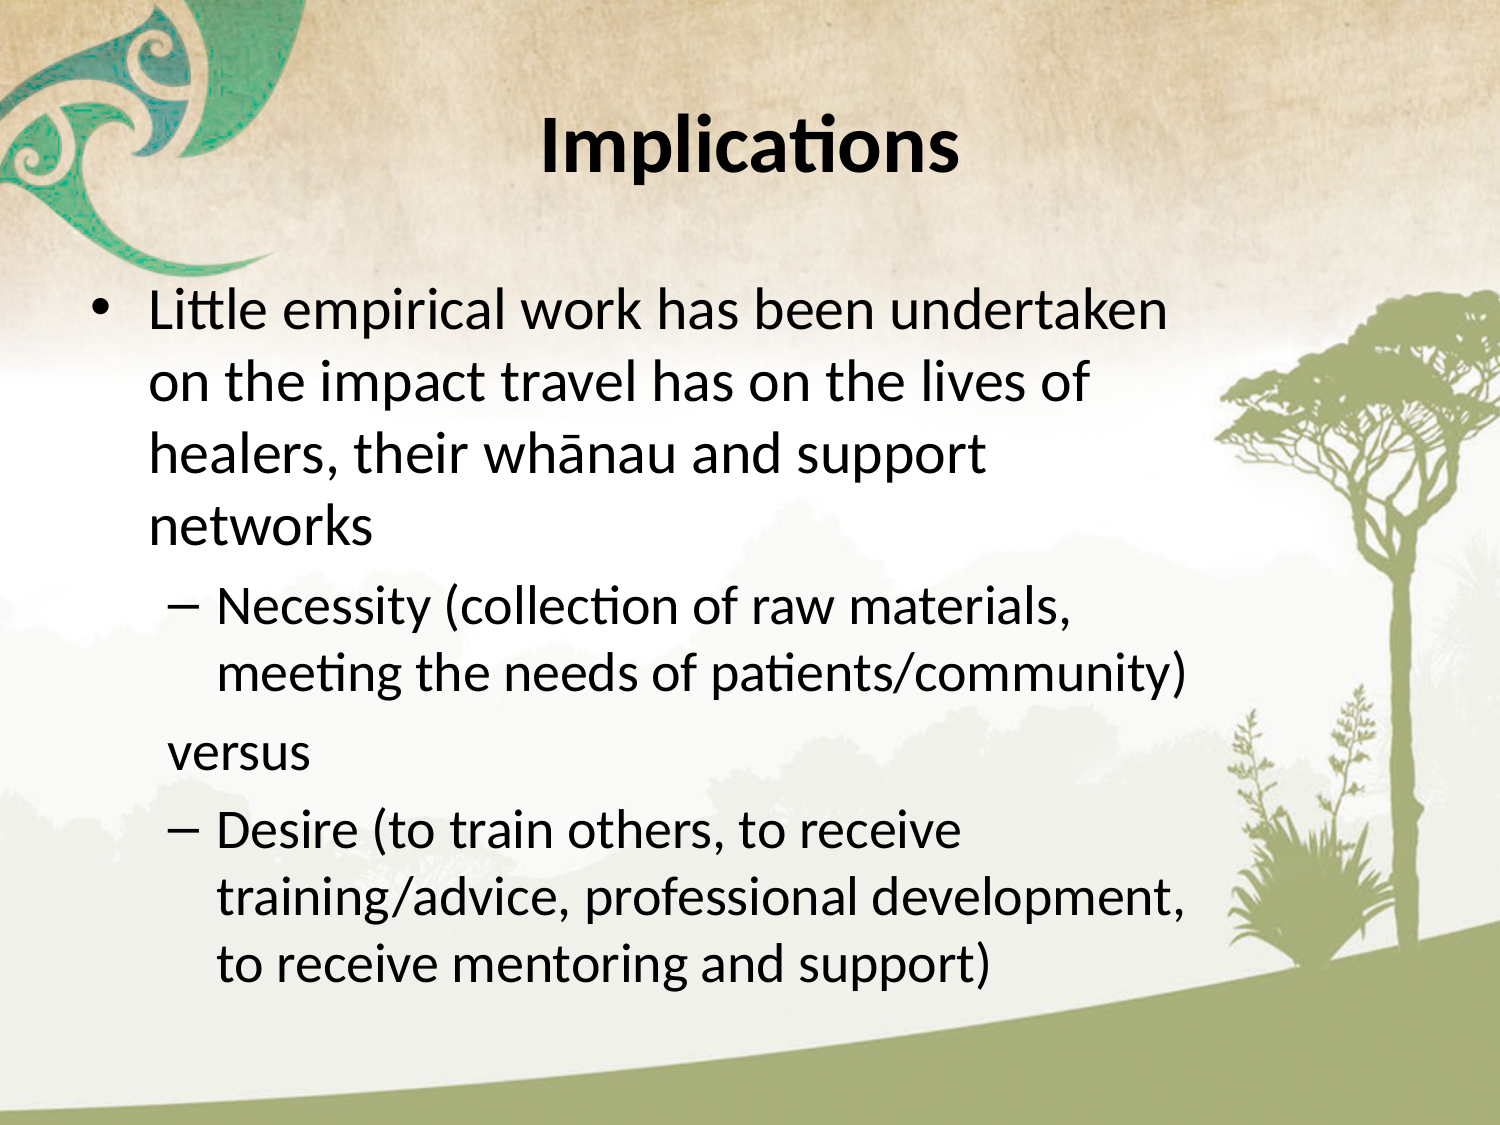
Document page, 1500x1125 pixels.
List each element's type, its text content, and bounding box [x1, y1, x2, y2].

title Implications [75, 45, 1425, 233]
picture [0, 0, 1500, 1125]
list Little empirical work has been undertaken on the impact travel has on the lives of healers, their whānau and support networks Necessity (collection of raw materials, meeting the needs of patients/community) versus Desire (to train others, to receive training/advice, professional development, to receive mentoring and support) [75, 262, 1210, 1005]
